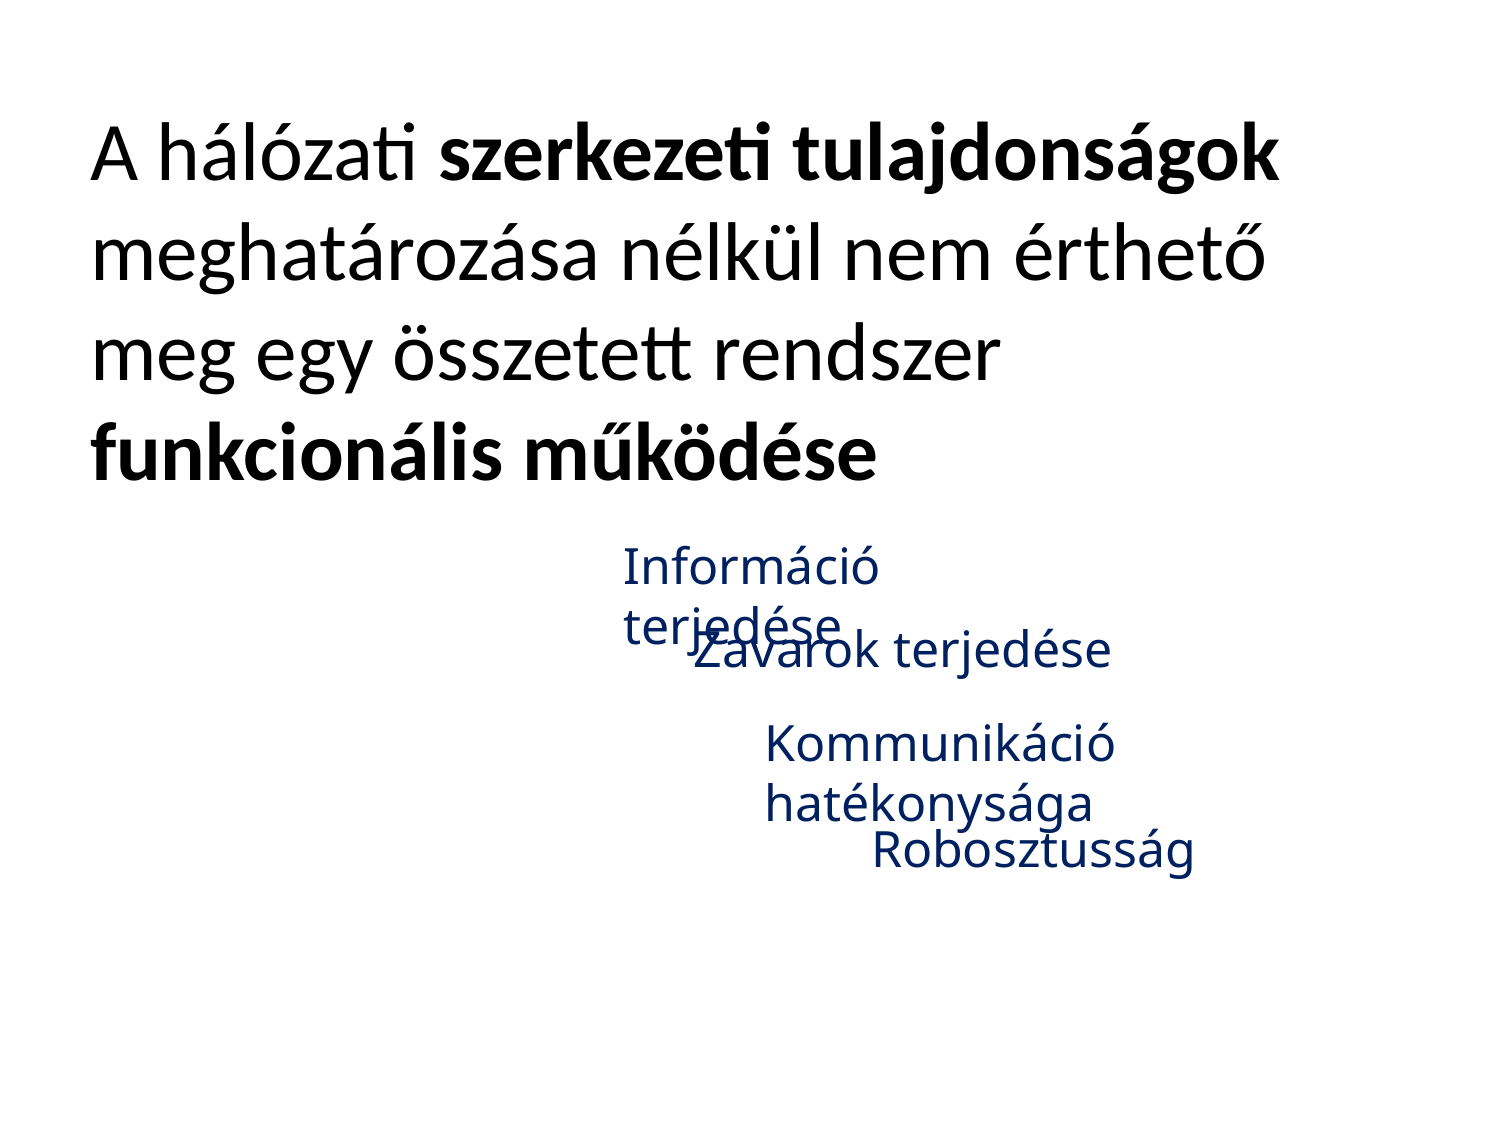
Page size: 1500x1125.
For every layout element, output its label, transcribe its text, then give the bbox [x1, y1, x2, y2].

text_box Információ terjedése [608, 527, 1128, 662]
text_box Zavarok terjedése [679, 609, 1199, 685]
text_box Robosztusság [856, 810, 1376, 886]
text_box Kommunikáció hatékonysága [750, 704, 1270, 839]
list A hálózati szerkezeti tulajdonságok meghatározása nélkül nem érthető meg egy összetett rendszer funkcionális működése [75, 90, 1425, 1005]
